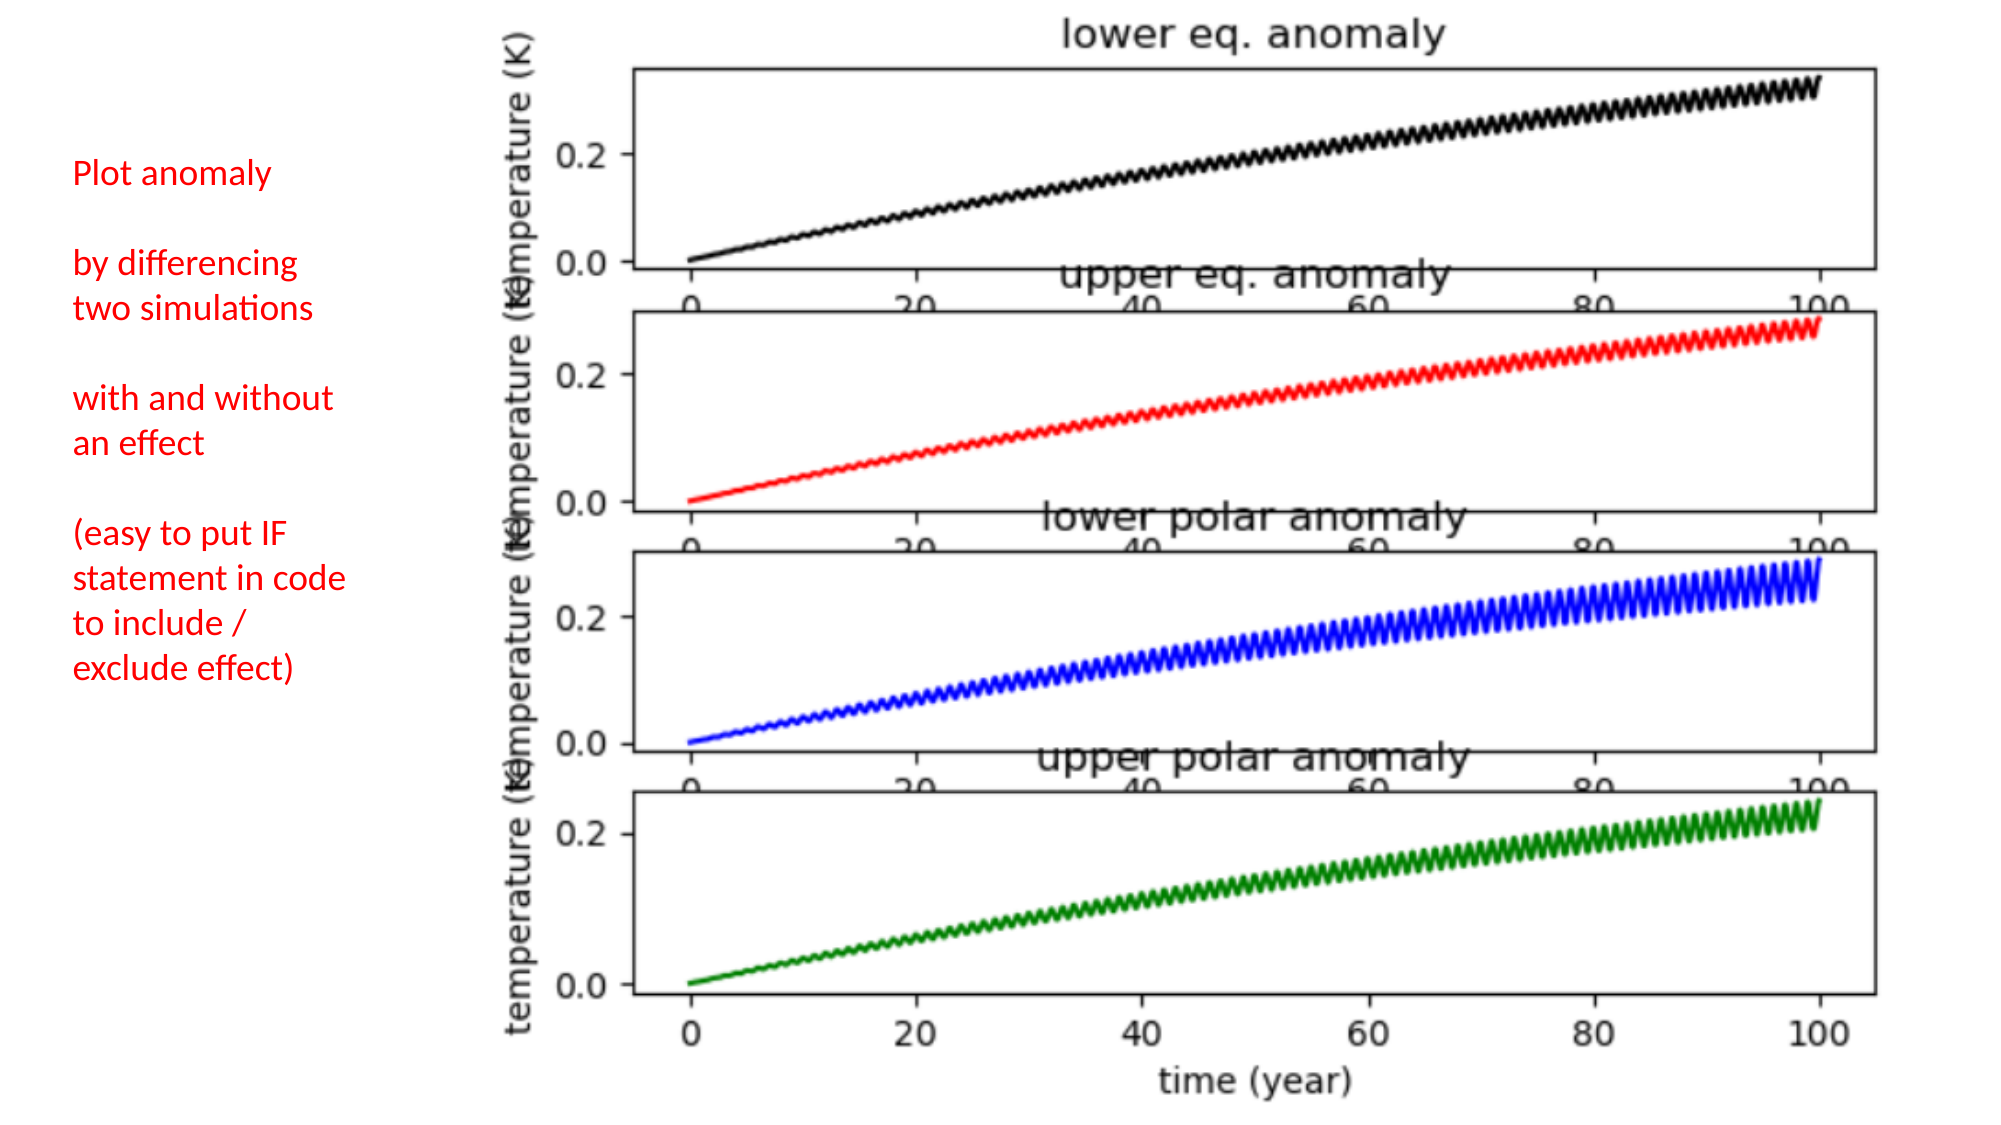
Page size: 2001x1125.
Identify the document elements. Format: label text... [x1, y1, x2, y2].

picture [457, 0, 1899, 1107]
text_box Plot anomaly by differencing two simulations with and without an effect (easy to put IF statement in code to include / exclude effect) [57, 140, 372, 696]
